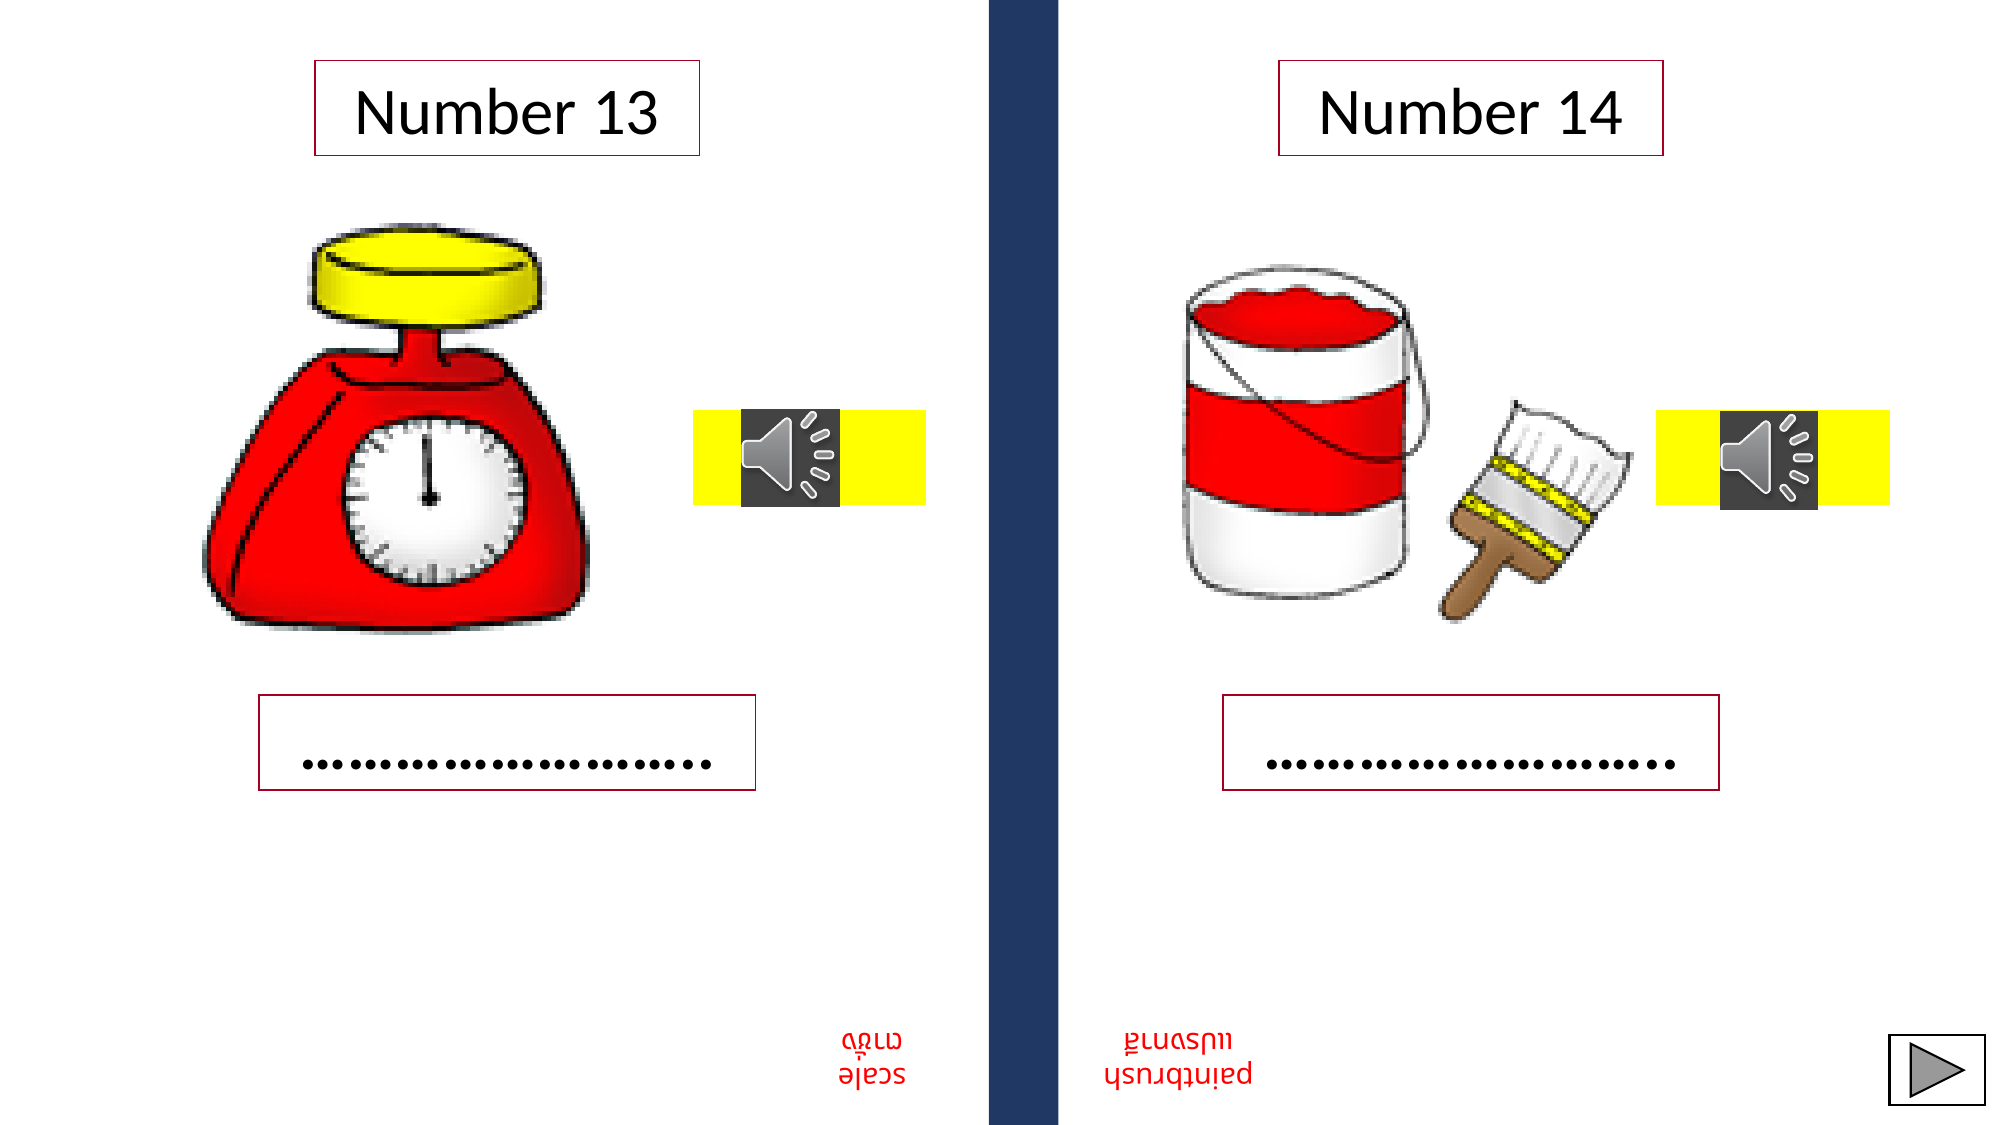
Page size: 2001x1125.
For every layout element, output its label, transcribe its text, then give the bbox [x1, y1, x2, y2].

text_box Number 14 [1278, 60, 1664, 156]
text_box Number 13 [315, 60, 700, 156]
text_box …………………….. [1222, 695, 1720, 790]
text_box …………………….. [259, 695, 756, 790]
text_box scale ตาชั่ง [790, 1020, 954, 1105]
table_header [1656, 410, 1719, 505]
picture [1719, 410, 1820, 511]
text_box paintbrush แปรงทาสี [1065, 1020, 1292, 1105]
picture [188, 200, 619, 655]
table_header [1820, 410, 1890, 505]
table_header [841, 410, 926, 505]
picture [740, 407, 841, 508]
text_box [988, 0, 1059, 1125]
picture [1158, 240, 1646, 676]
text_box [1888, 1034, 1986, 1106]
table_header [693, 410, 740, 505]
